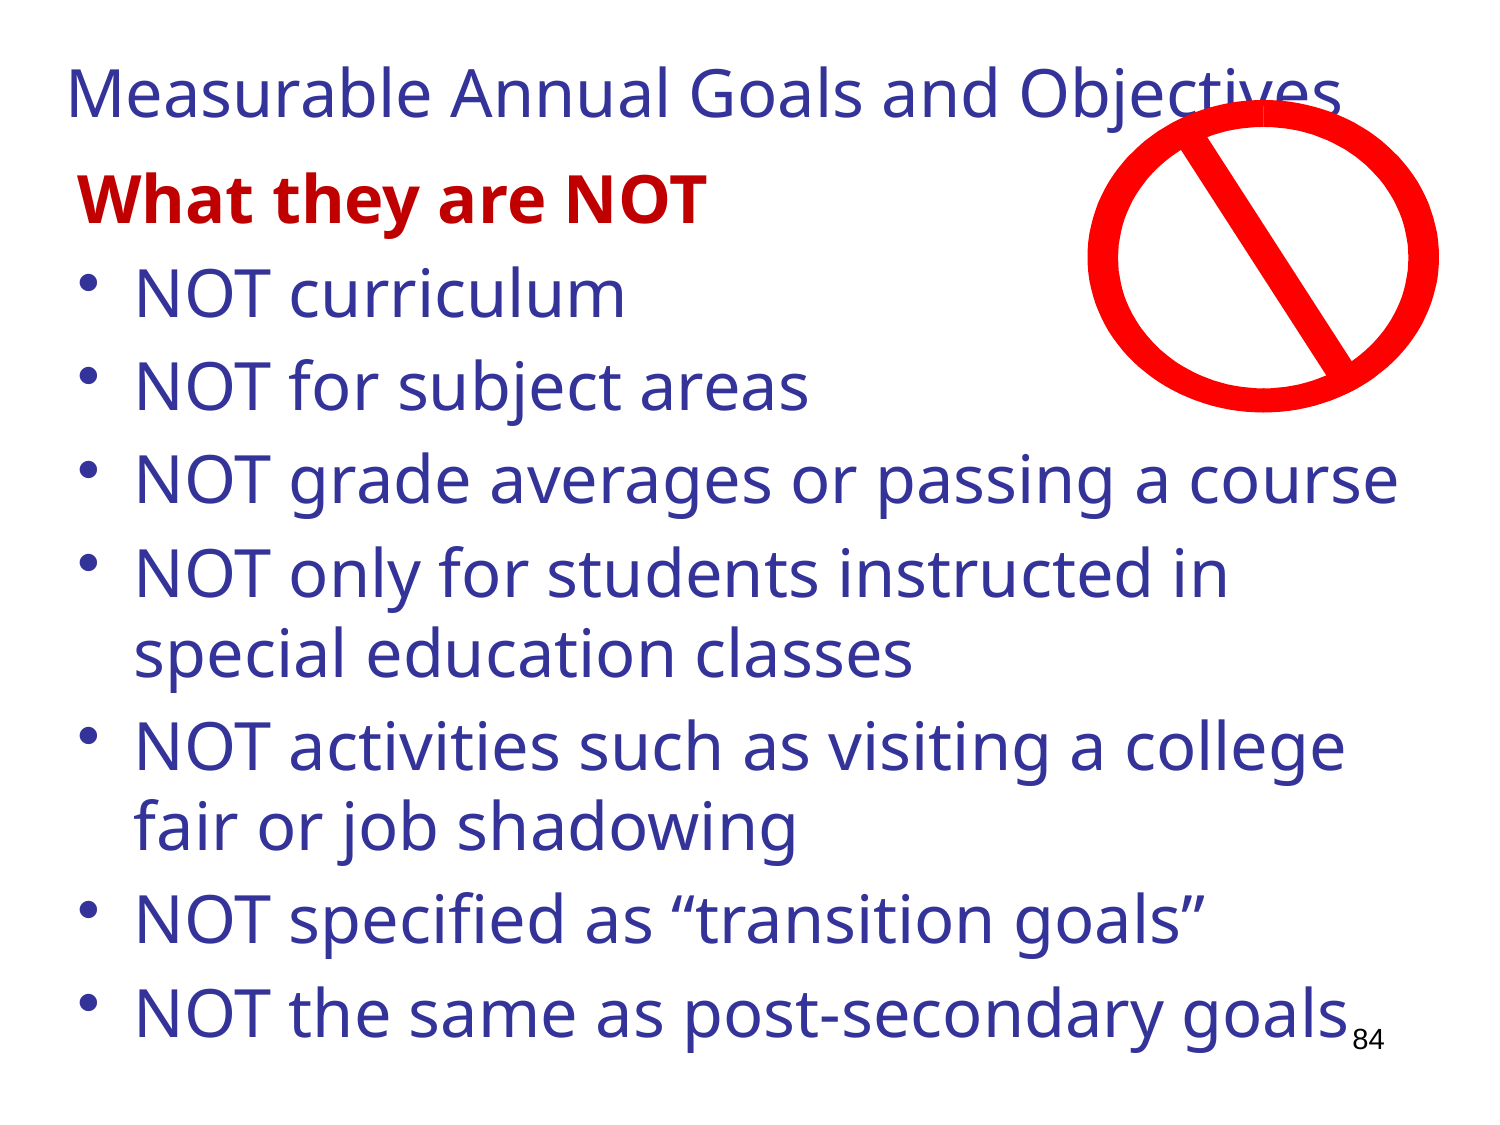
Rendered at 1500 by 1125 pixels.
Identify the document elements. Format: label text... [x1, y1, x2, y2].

slide_number 84 [1324, 1012, 1401, 1091]
picture [1087, 99, 1440, 413]
title Measurable Annual Goals and Objectives [50, 45, 1500, 138]
list What they are NOT NOT curriculum NOT for subject areas NOT grade averages or passing a course NOT only for students instructed in special education classes NOT activities such as visiting a college fair or job shadowing NOT specified as “transition goals” NOT the same as post-secondary goals [62, 149, 1425, 1005]
